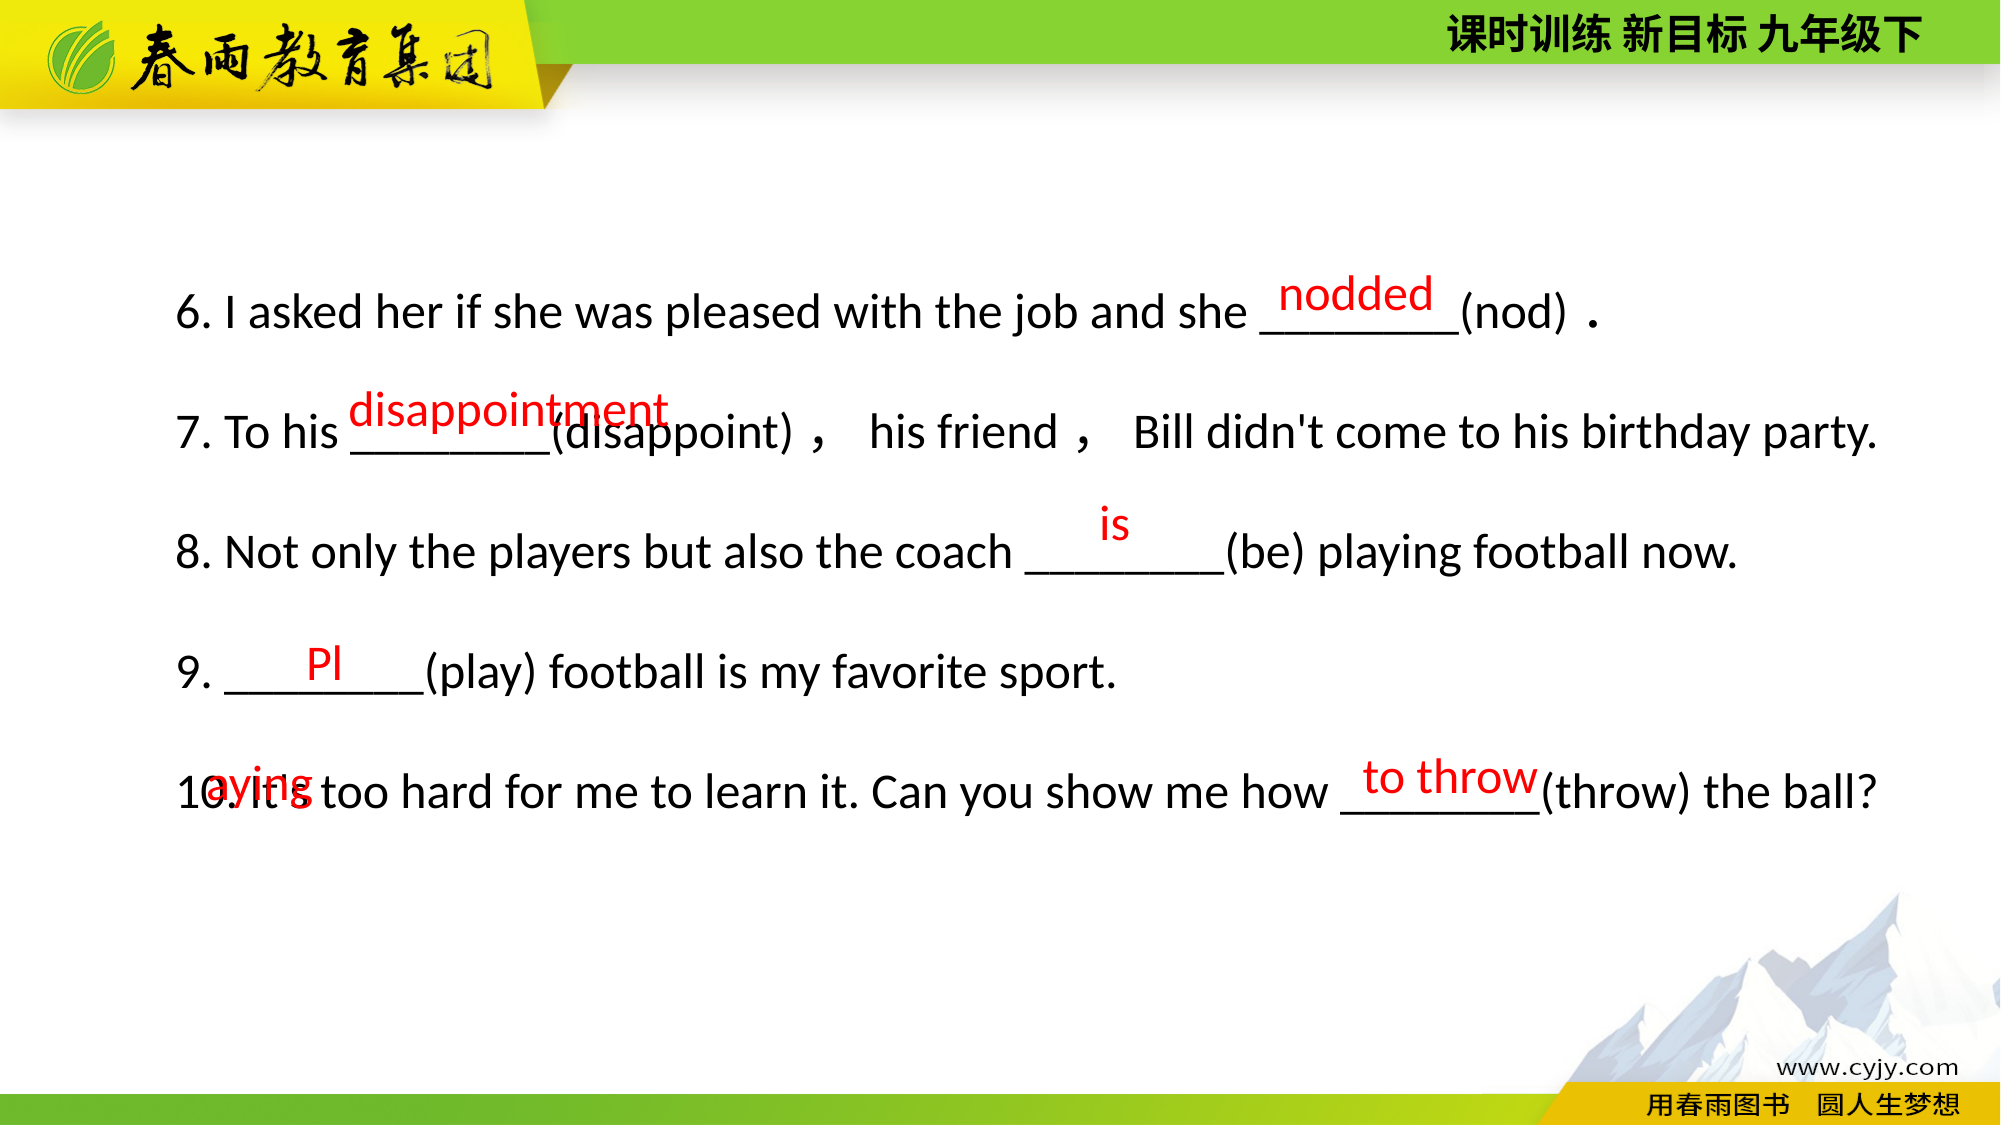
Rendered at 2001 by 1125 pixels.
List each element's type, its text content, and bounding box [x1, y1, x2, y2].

text_box is [1084, 483, 1146, 559]
text_box disappointment [333, 369, 685, 444]
text_box to throw [1347, 736, 1554, 812]
text_box 6. I asked her if she was pleased with the job and she ________(nod)． 7. To his ________(disappoint)，his friend，Bill didn't come to his birthday party. 8. Not only the players but also the coach ________(be) playing football now. 9. ________(play) football is my favorite sport. 10. It's too hard for me to learn it. Can you show me how ________(throw) the ball? [160, 210, 1896, 826]
text_box nodded [1263, 252, 1450, 328]
picture [0, 0, 2001, 1125]
text_box Playing [191, 563, 366, 698]
